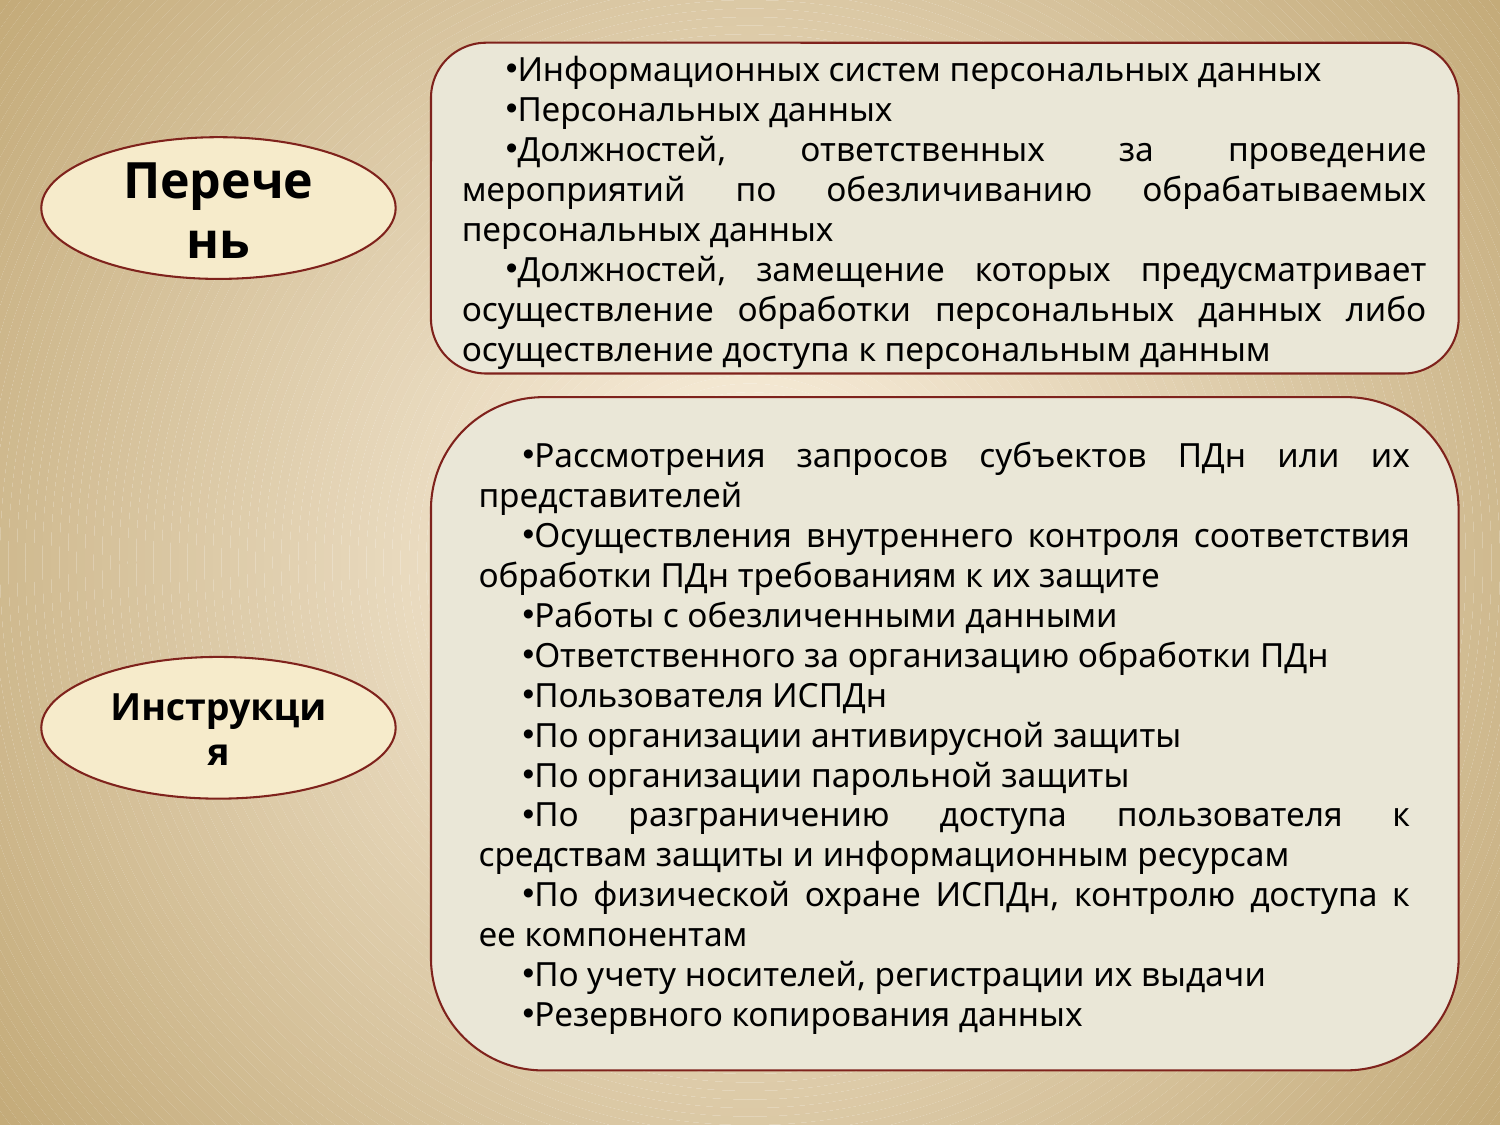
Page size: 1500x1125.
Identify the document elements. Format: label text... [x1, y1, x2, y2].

text_box Инструкция [40, 655, 397, 800]
text_box Рассмотрения запросов субъектов ПДн или их представителей Осуществления внутреннего контроля соответствия обработки ПДн требованиям к их защите Работы с обезличенными данными Ответственного за организацию обработки ПДн Пользователя ИСПДн По организации антивирусной защиты По организации парольной защиты По разграничению доступа пользователя к средствам защиты и информационным ресурсам По физической охране ИСПДн, контролю доступа к ее компонентам По учету носителей, регистрации их выдачи Резервного копирования данных [429, 396, 1460, 1072]
text_box Перечень [40, 136, 397, 280]
text_box Информационных систем персональных данных Персональных данных Должностей, ответственных за проведение мероприятий по обезличиванию обрабатываемых персональных данных Должностей, замещение которых предусматривает осуществление обработки персональных данных либо осуществление доступа к персональным данным [429, 41, 1460, 375]
